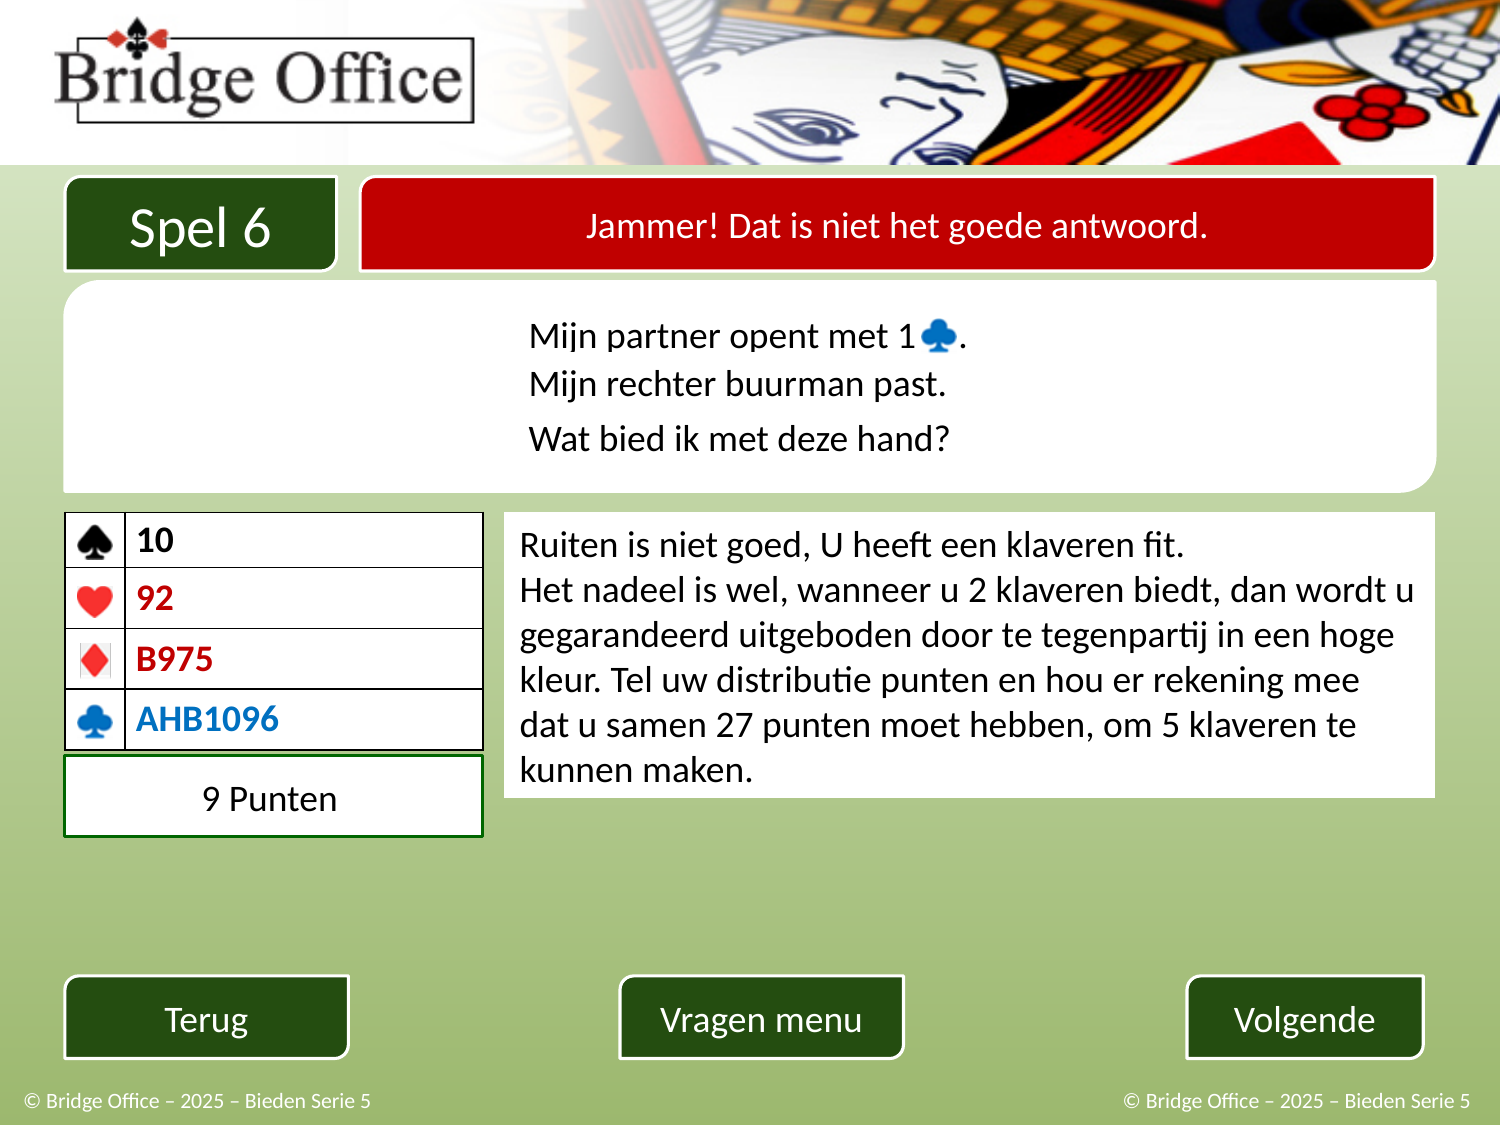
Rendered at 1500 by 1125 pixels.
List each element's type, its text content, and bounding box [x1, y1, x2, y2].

text_box © Bridge Office – 2025 – Bieden Serie 5 [8, 1079, 393, 1121]
text_box Mijn rechter buurman past. [513, 352, 987, 406]
text_box 9 Punten [63, 754, 484, 838]
table_cell [66, 568, 124, 628]
text_box [63, 280, 1437, 493]
table_cell AHB1096 [126, 690, 482, 749]
text_box Mijn partner opent met 1 . [513, 303, 1022, 364]
table_header 10 [126, 513, 482, 567]
picture [0, 0, 1500, 166]
text_box Vragen menu [618, 974, 906, 1061]
picture [77, 643, 114, 679]
text_box Ruiten is niet goed, U heeft een klaveren fit. Het nadeel is wel, wanneer u 2 klaveren biedt, dan wordt u gegarandeerd uitgeboden door te tegenpartij in een hoge kleur. Tel uw distributie punten en hou er rekening mee dat u samen 27 punten moet hebben, om 5 klaveren te kunnen maken. [504, 512, 1435, 798]
picture [77, 585, 114, 618]
table_header [66, 513, 124, 567]
text_box Wat bied ik met deze hand? [513, 406, 987, 467]
picture [77, 703, 114, 740]
picture [77, 524, 114, 561]
text_box Terug [63, 974, 350, 1061]
picture [920, 318, 957, 354]
table_cell [66, 690, 124, 749]
table_cell B975 [126, 629, 482, 688]
table_cell 92 [126, 568, 482, 628]
text_box Spel 6 [63, 179, 339, 273]
text_box Volgende [1185, 974, 1425, 1061]
text_box © Bridge Office – 2025 – Bieden Serie 5 [1107, 1079, 1500, 1121]
text_box Jammer! Dat is niet het goede antwoord. [358, 179, 1437, 273]
table_cell [66, 629, 124, 688]
